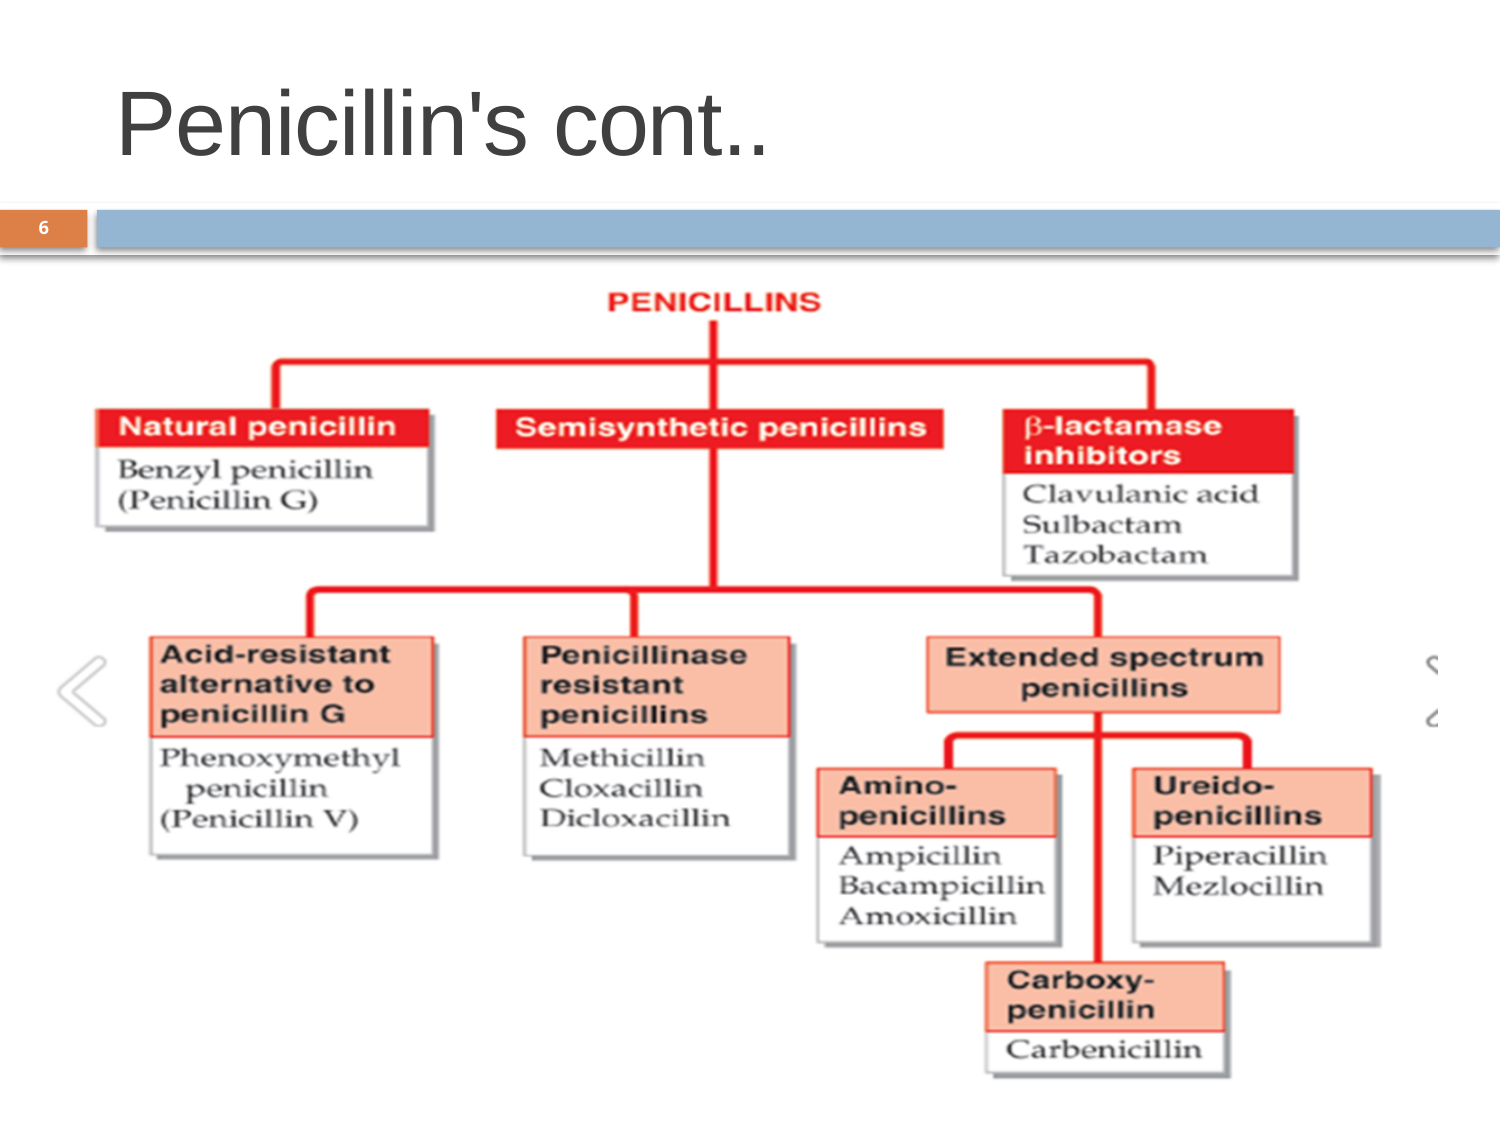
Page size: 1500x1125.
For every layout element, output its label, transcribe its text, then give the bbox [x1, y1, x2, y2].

title Penicillin's cont.. [100, 37, 1438, 200]
slide_number 6 [0, 208, 88, 249]
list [50, 280, 1439, 1099]
